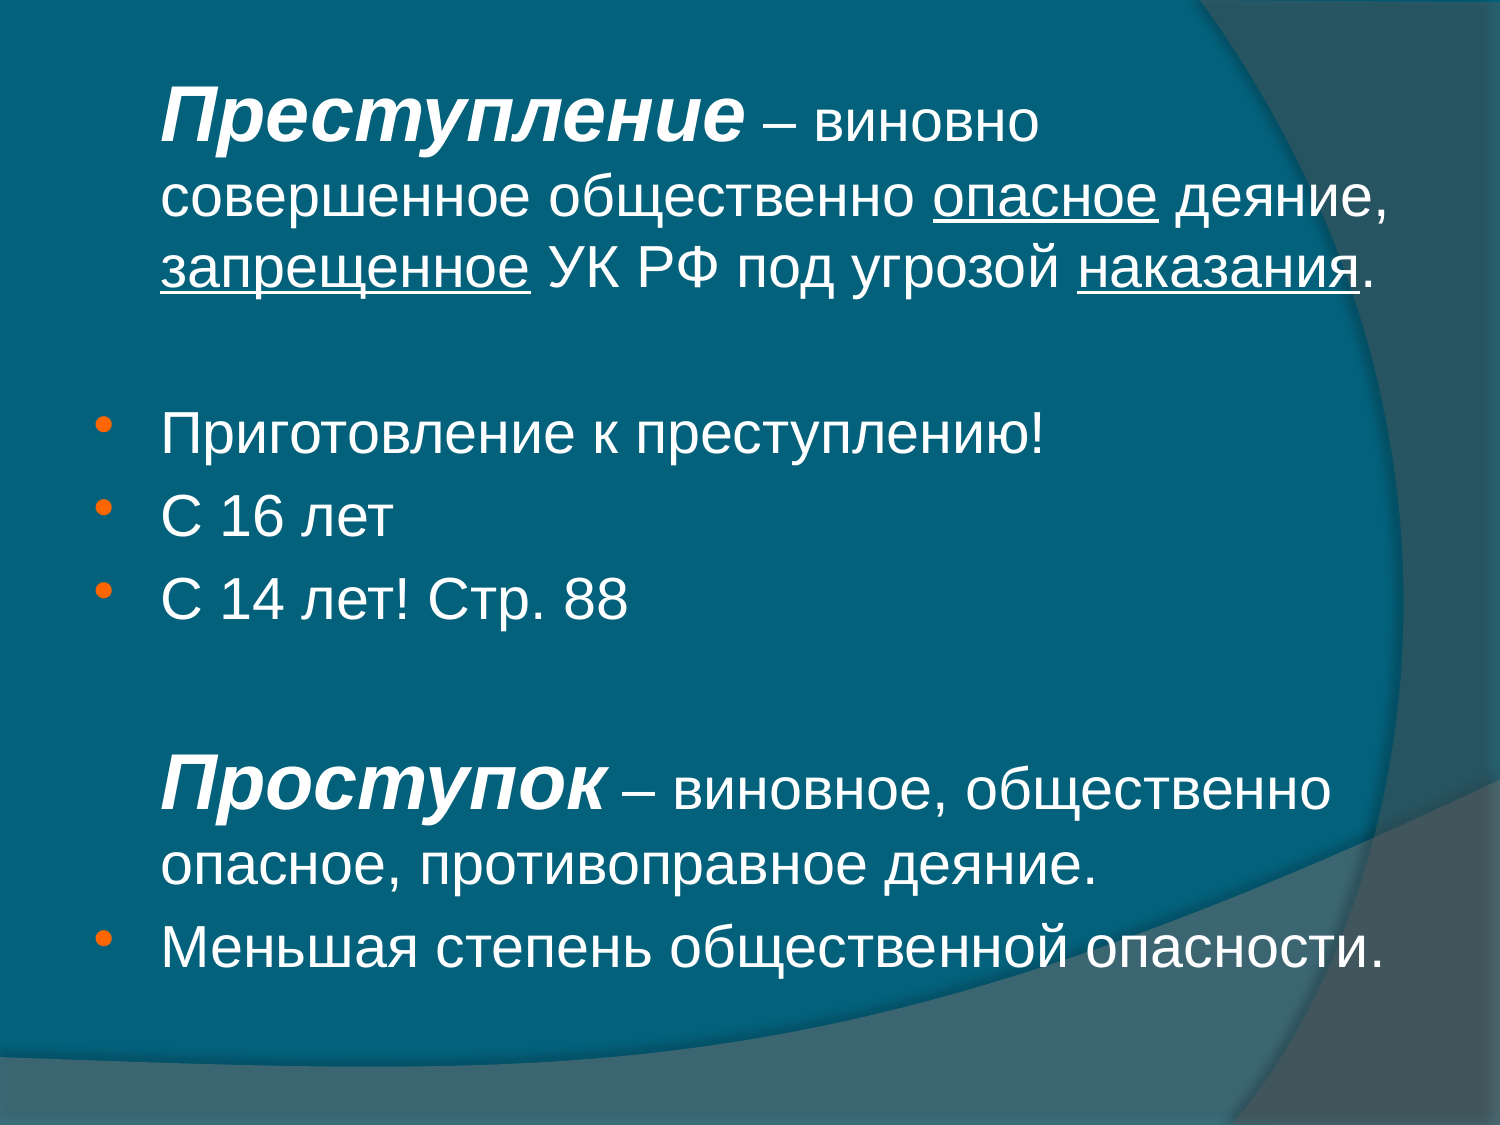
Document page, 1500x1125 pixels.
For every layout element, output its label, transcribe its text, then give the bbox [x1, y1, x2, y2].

list Преступление – виновно совершенное общественно опасное деяние, запрещенное УК РФ под угрозой наказания. Приготовление к преступлению! С 16 лет С 14 лет! Стр. 88 Проступок – виновное, общественно опасное, противоправное деяние. Меньшая степень общественной опасности. [75, 54, 1425, 1005]
